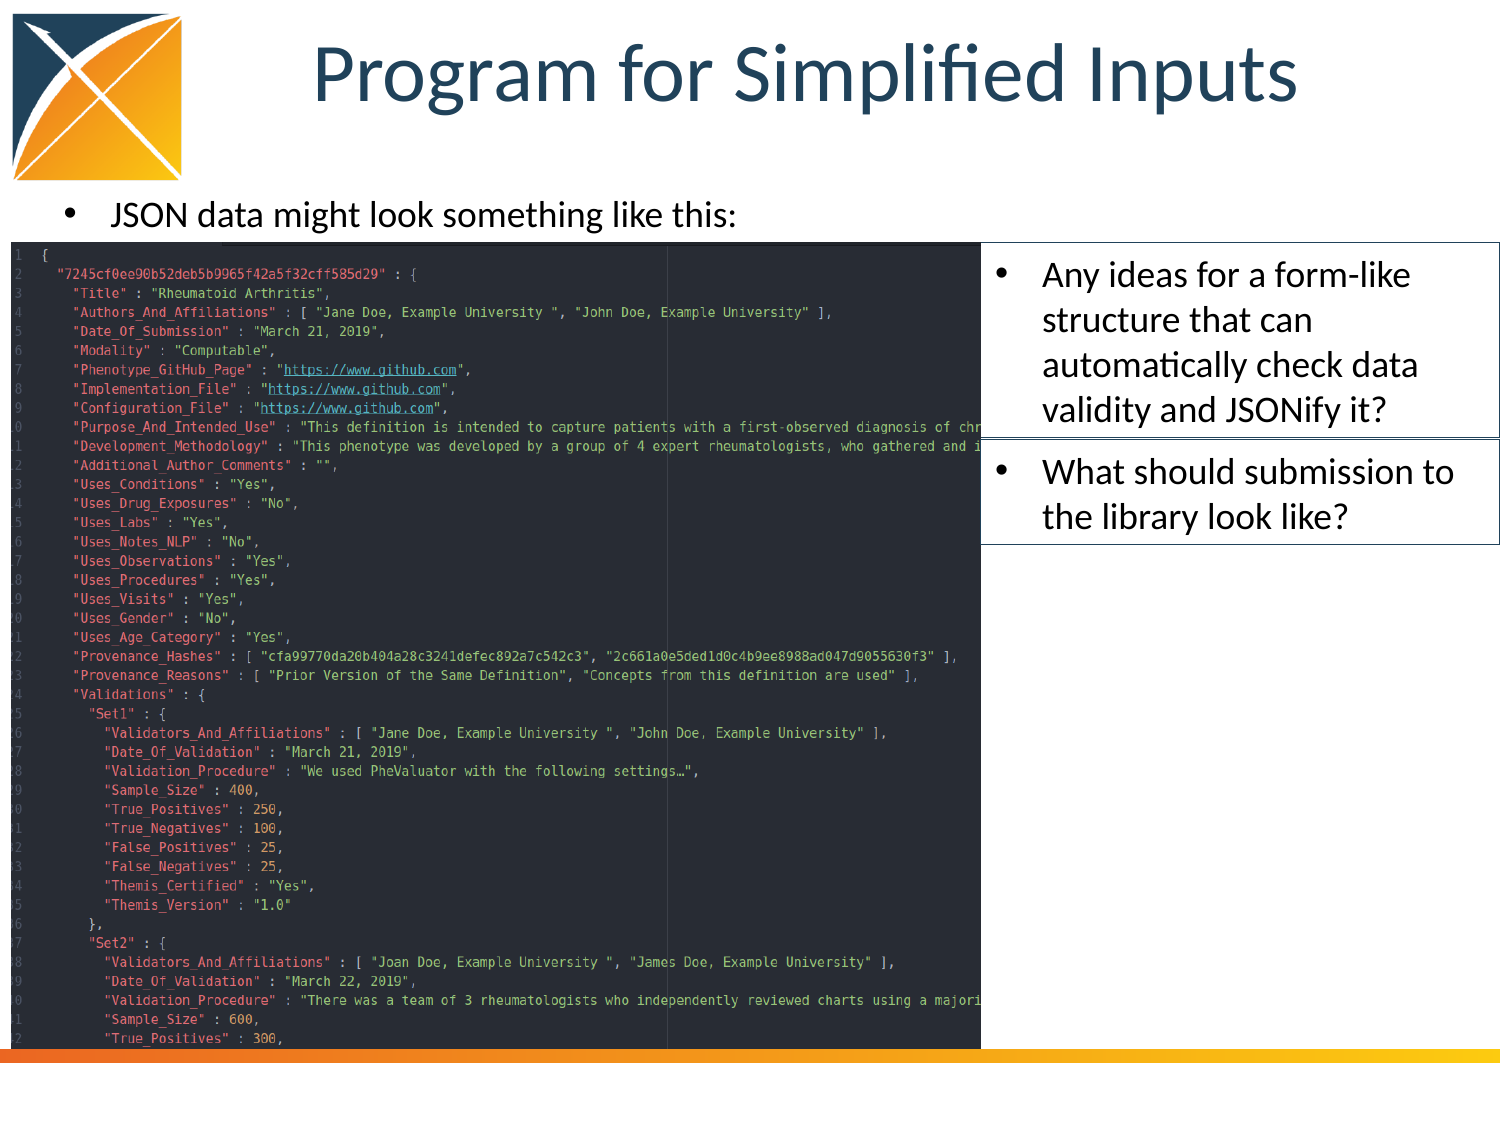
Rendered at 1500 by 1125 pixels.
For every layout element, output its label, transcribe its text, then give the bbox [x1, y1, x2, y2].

picture [11, 242, 981, 1049]
picture [0, 0, 206, 200]
text_box Any ideas for a form-like structure that can automatically check data validity and JSONify it? [981, 242, 1500, 438]
text_box What should submission to the library look like? [985, 439, 1500, 545]
text_box JSON data might look something like this: [48, 182, 757, 241]
title Program for Simplified Inputs [187, 0, 1425, 137]
